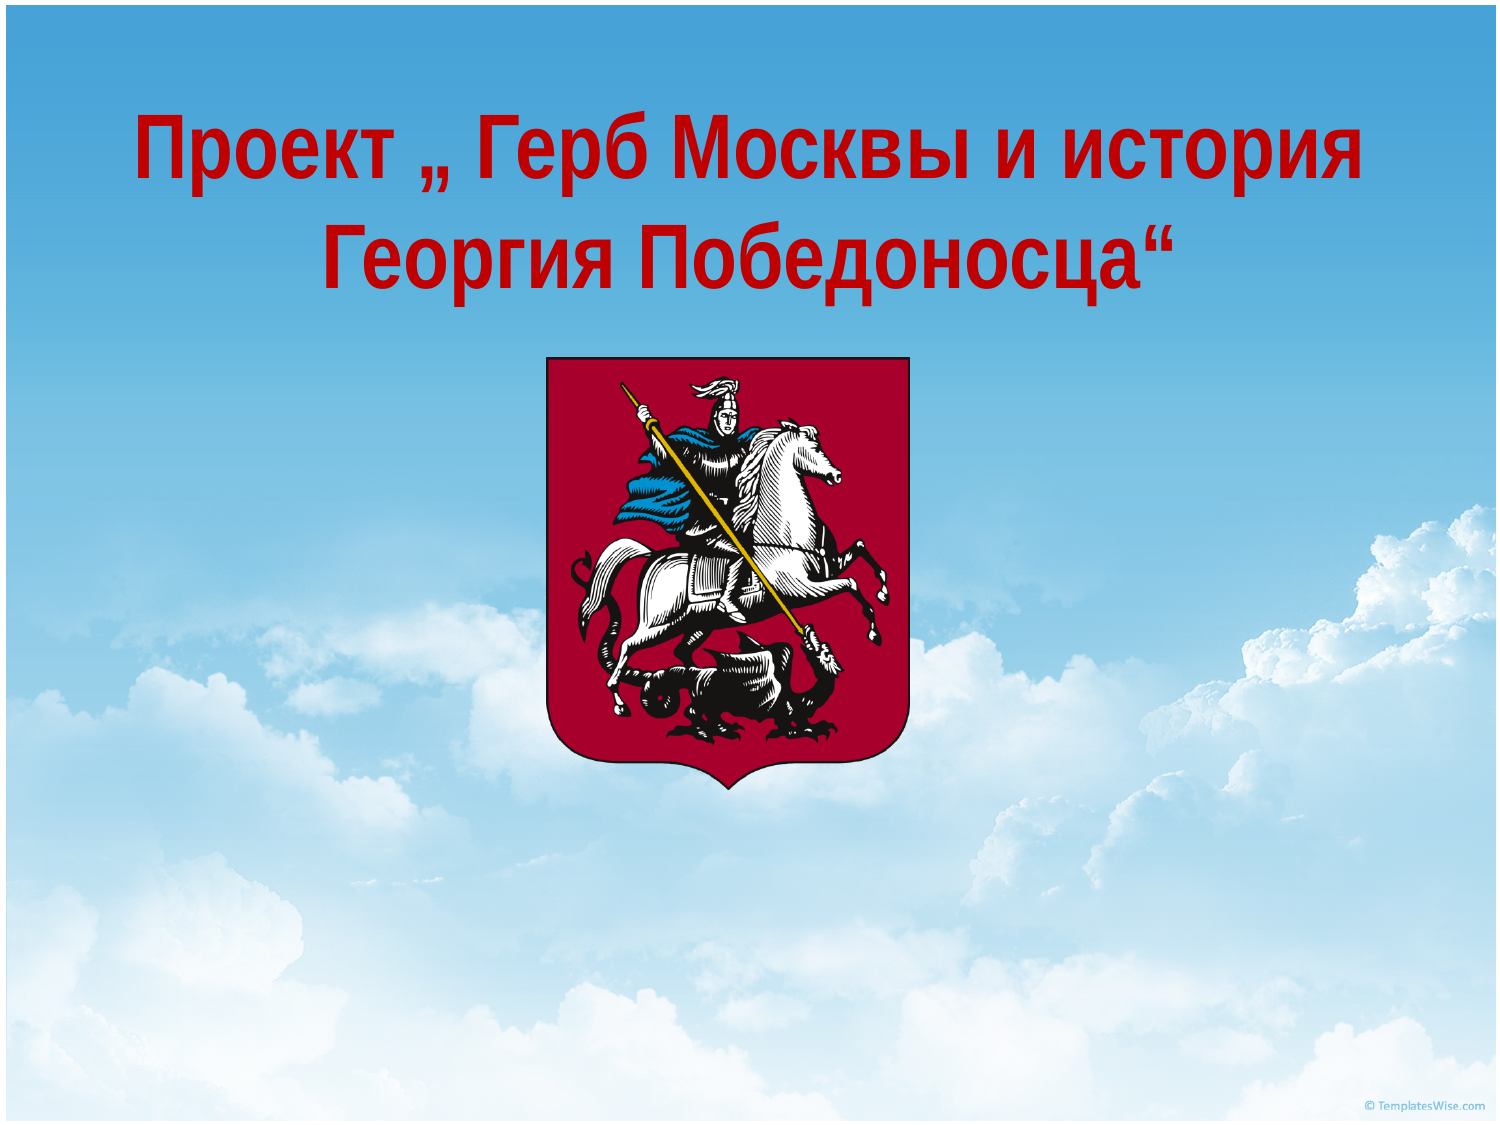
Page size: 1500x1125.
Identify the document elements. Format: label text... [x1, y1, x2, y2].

picture [0, 0, 1500, 1125]
title Проект „ Герб Москвы и история Георгия Победоносца“ [112, 75, 1388, 318]
